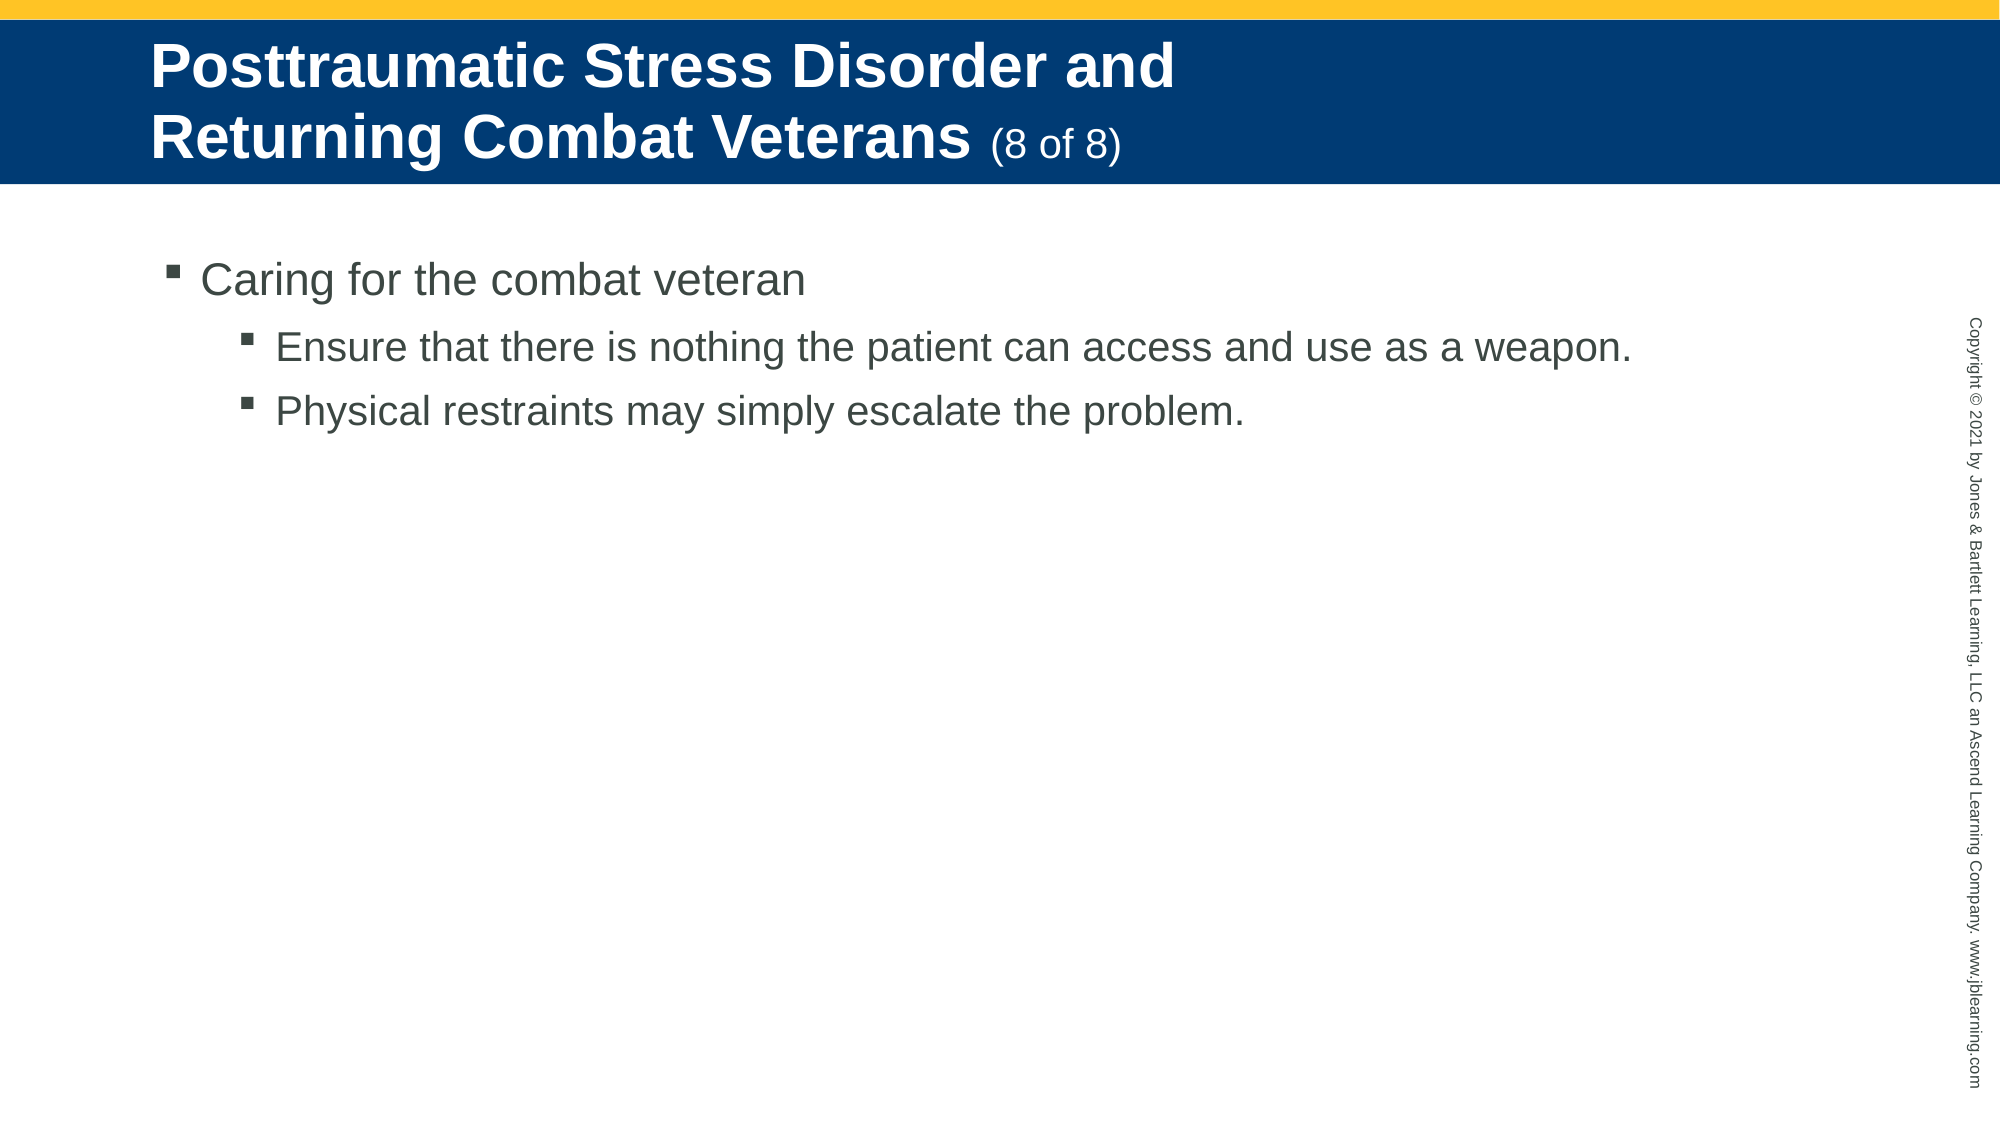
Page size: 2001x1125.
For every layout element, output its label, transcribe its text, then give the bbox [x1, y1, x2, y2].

list Caring for the combat veteran Ensure that there is nothing the patient can access and use as a weapon. Physical restraints may simply escalate the problem. [147, 242, 1848, 980]
title Posttraumatic Stress Disorder and Returning Combat Veterans (8 of 8) [0, 19, 2000, 185]
